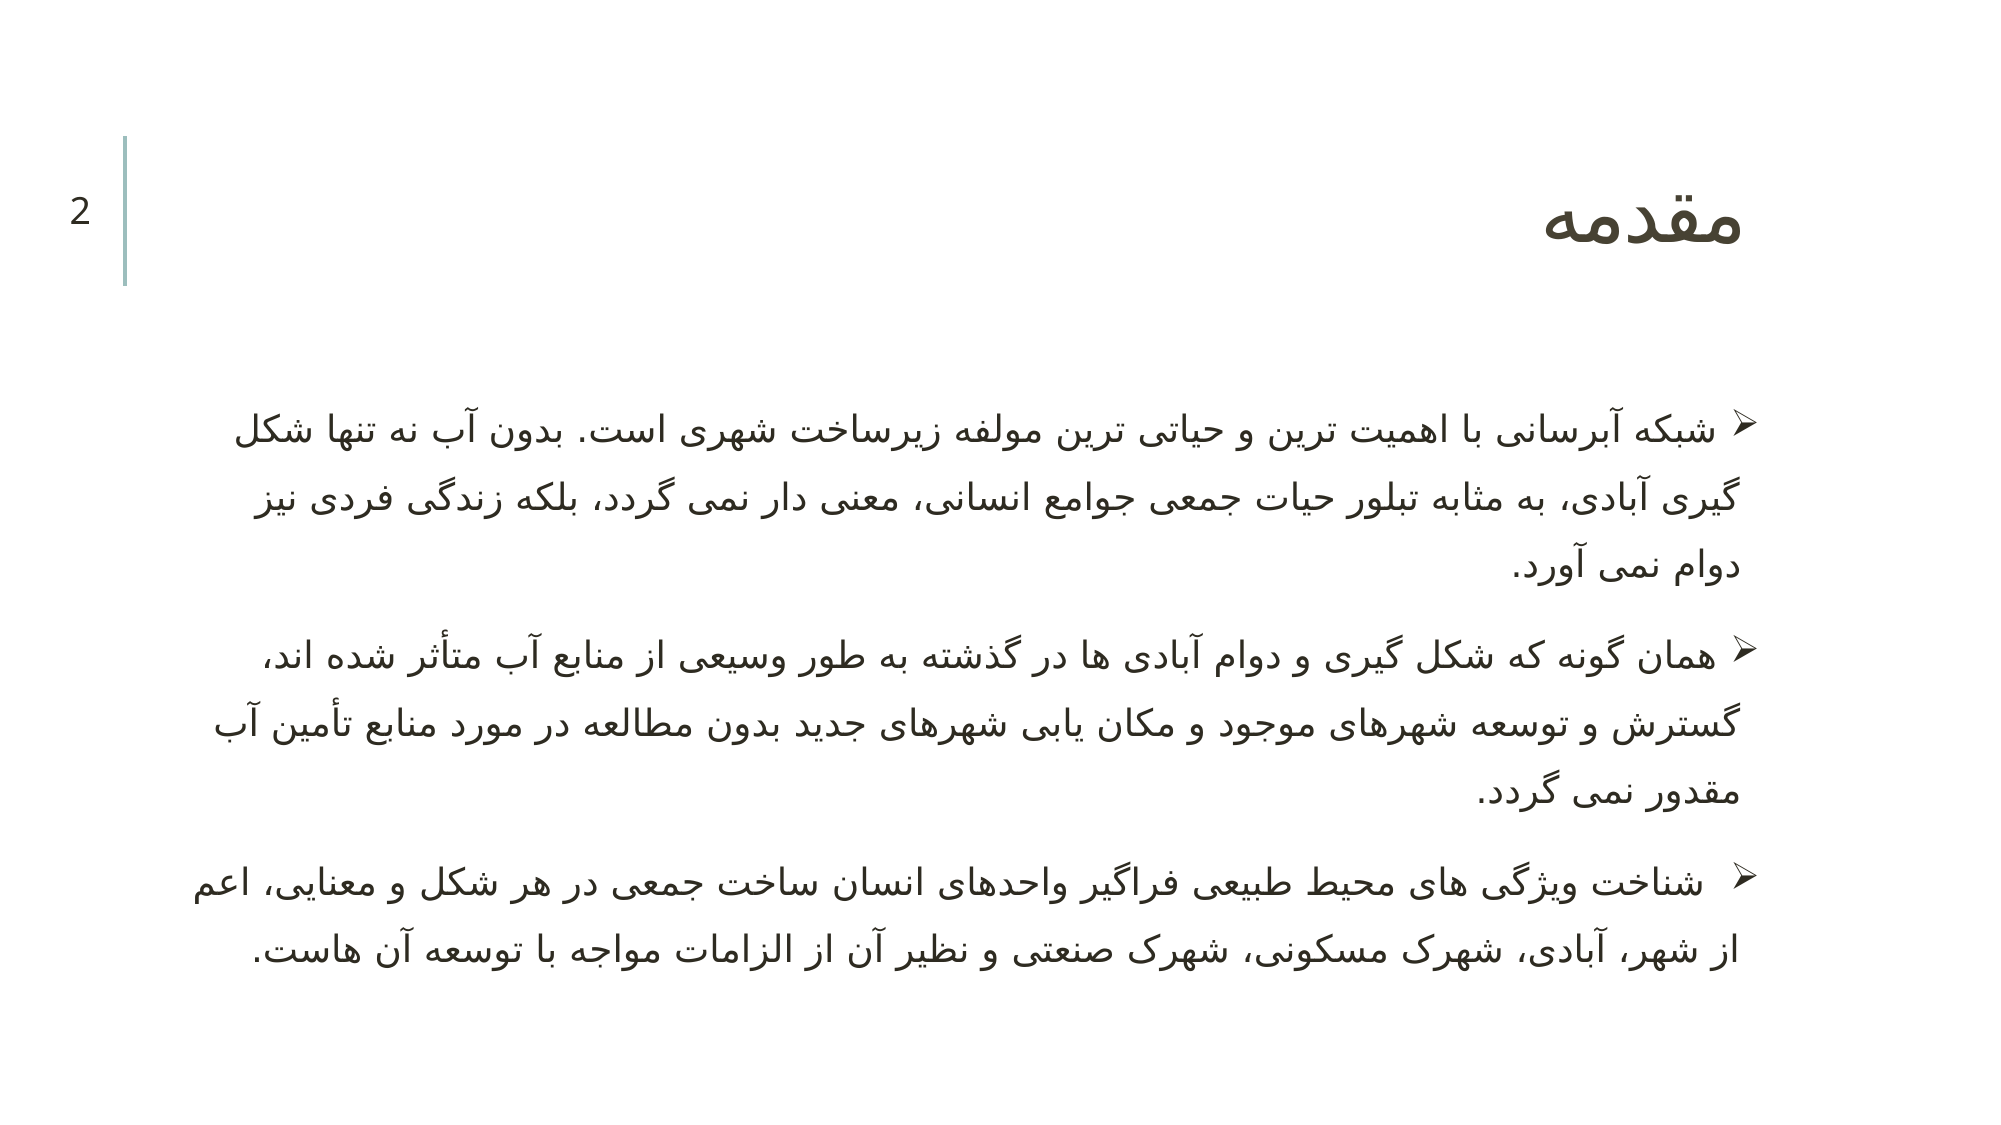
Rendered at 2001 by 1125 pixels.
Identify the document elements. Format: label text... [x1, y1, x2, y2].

text_box 2 [54, 180, 125, 240]
list شبکه آبرسانی با اهمیت ترین و حیاتی ترین مولفه زیرساخت شهری است. بدون آب نه تنها شکل گیری آبادی، به مثابه تبلور حیات جمعی جوامع انسانی، معنی دار نمی گردد، بلکه زندگی فردی نیز دوام نمی آورد. همان گونه که شکل گیری و دوام آبادی ها در گذشته به طور وسیعی از منابع آب متأثر شده اند، گسترش و توسعه شهرهای موجود و مکان یابی شهرهای جدید بدون مطالعه در مورد منابع تأمین آب مقدور نمی گردد. شناخت ویژگی های محیط طبیعی فراگیر واحدهای انسان ساخت جمعی در هر شکل و معنایی، اعم از شهر، آبادی، شهرک مسکونی، شهرک صنعتی و نظیر آن از الزامات مواجه با توسعه آن هاست. [168, 375, 1763, 1035]
title مقدمه [168, 96, 1763, 342]
